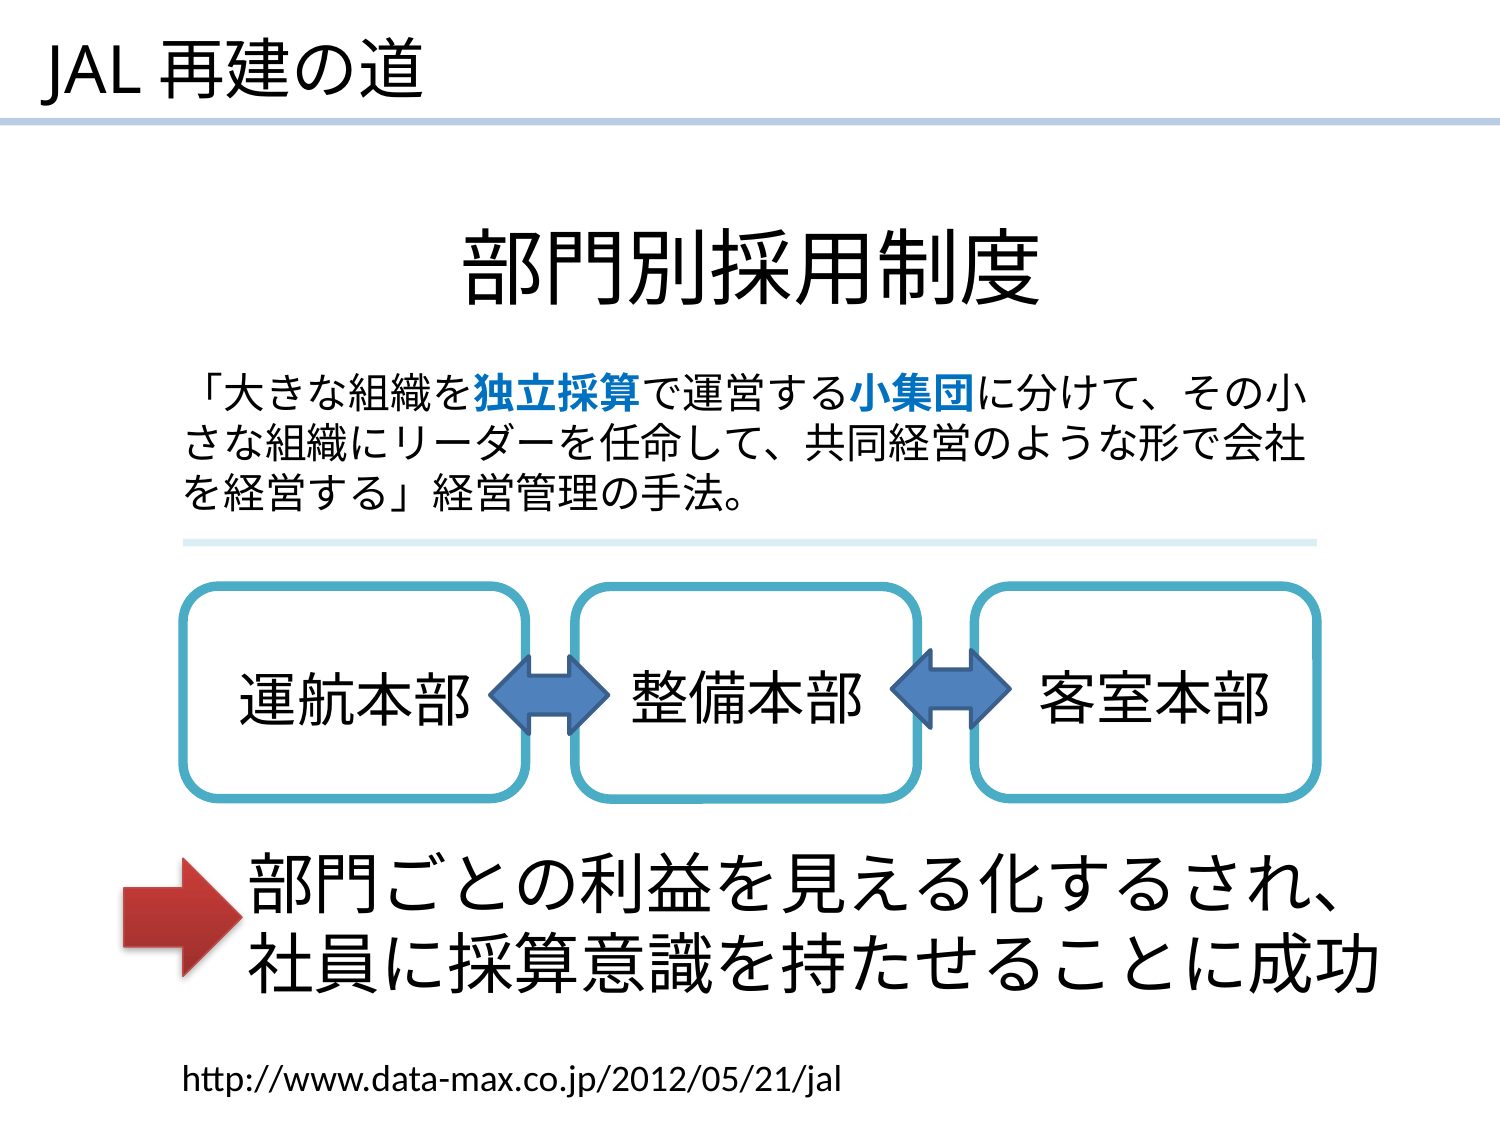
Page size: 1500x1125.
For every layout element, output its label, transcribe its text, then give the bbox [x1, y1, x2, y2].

text_box 運航本部 [224, 656, 487, 741]
text_box [181, 537, 1319, 548]
text_box 部門ごとの利益を見える化するされ、 社員に採算意識を持たせることに成功 [232, 834, 1397, 1010]
text_box 部門別採用制度 [445, 208, 1058, 323]
text_box JAL再建の道 [31, 19, 441, 114]
text_box [123, 857, 243, 978]
text_box [180, 583, 528, 801]
text_box [572, 584, 920, 802]
text_box 客室本部 [1023, 653, 1286, 739]
text_box [488, 654, 611, 736]
text_box [889, 648, 1012, 730]
text_box [0, 116, 1500, 127]
text_box 整備本部 [615, 653, 879, 739]
text_box 「大きな組織を独立採算で運営する小集団に分けて、その小さな組織にリーダーを任命して、共同経営のような形で会社を経営する」経営管理の手法。 [166, 359, 1337, 525]
text_box [972, 583, 1320, 801]
text_box http://www.data-max.co.jp/2012/05/21/jal [166, 1046, 917, 1107]
